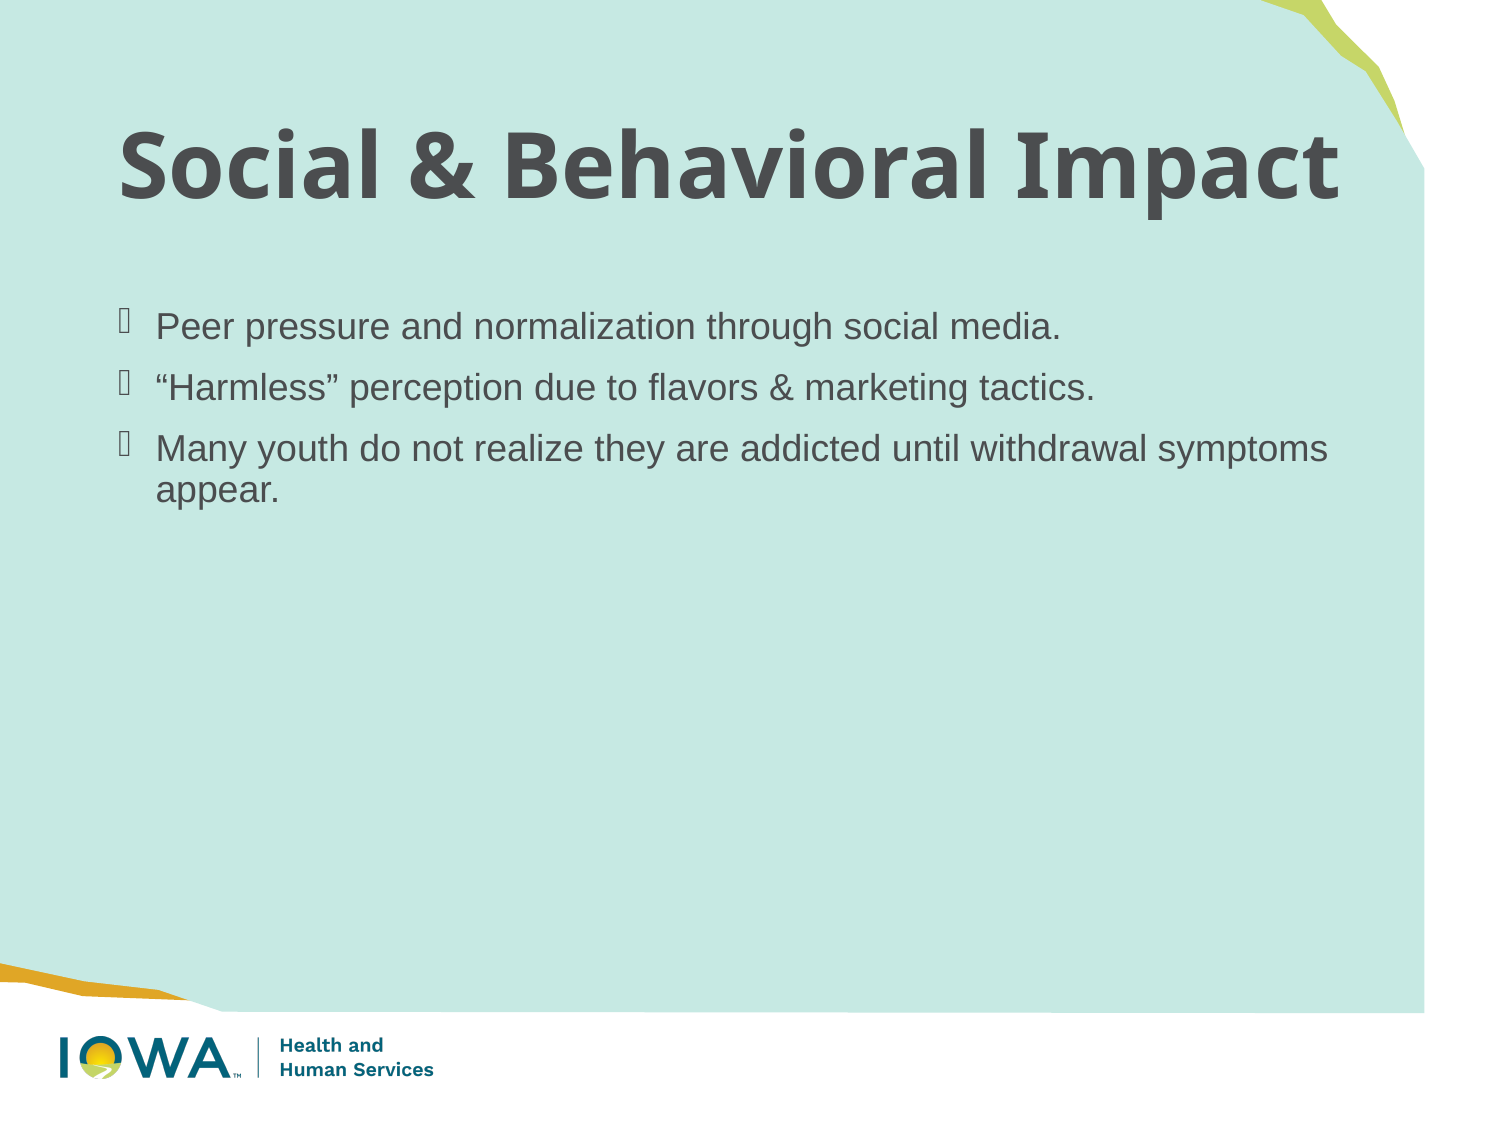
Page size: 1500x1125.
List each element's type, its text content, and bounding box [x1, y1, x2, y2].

list Peer pressure and normalization through social media. “Harmless” perception due to flavors & marketing tactics. Many youth do not realize they are addicted until withdrawal symptoms appear. [103, 299, 1397, 1014]
picture [60, 1036, 434, 1079]
title Social & Behavioral Impact [103, 59, 1397, 278]
